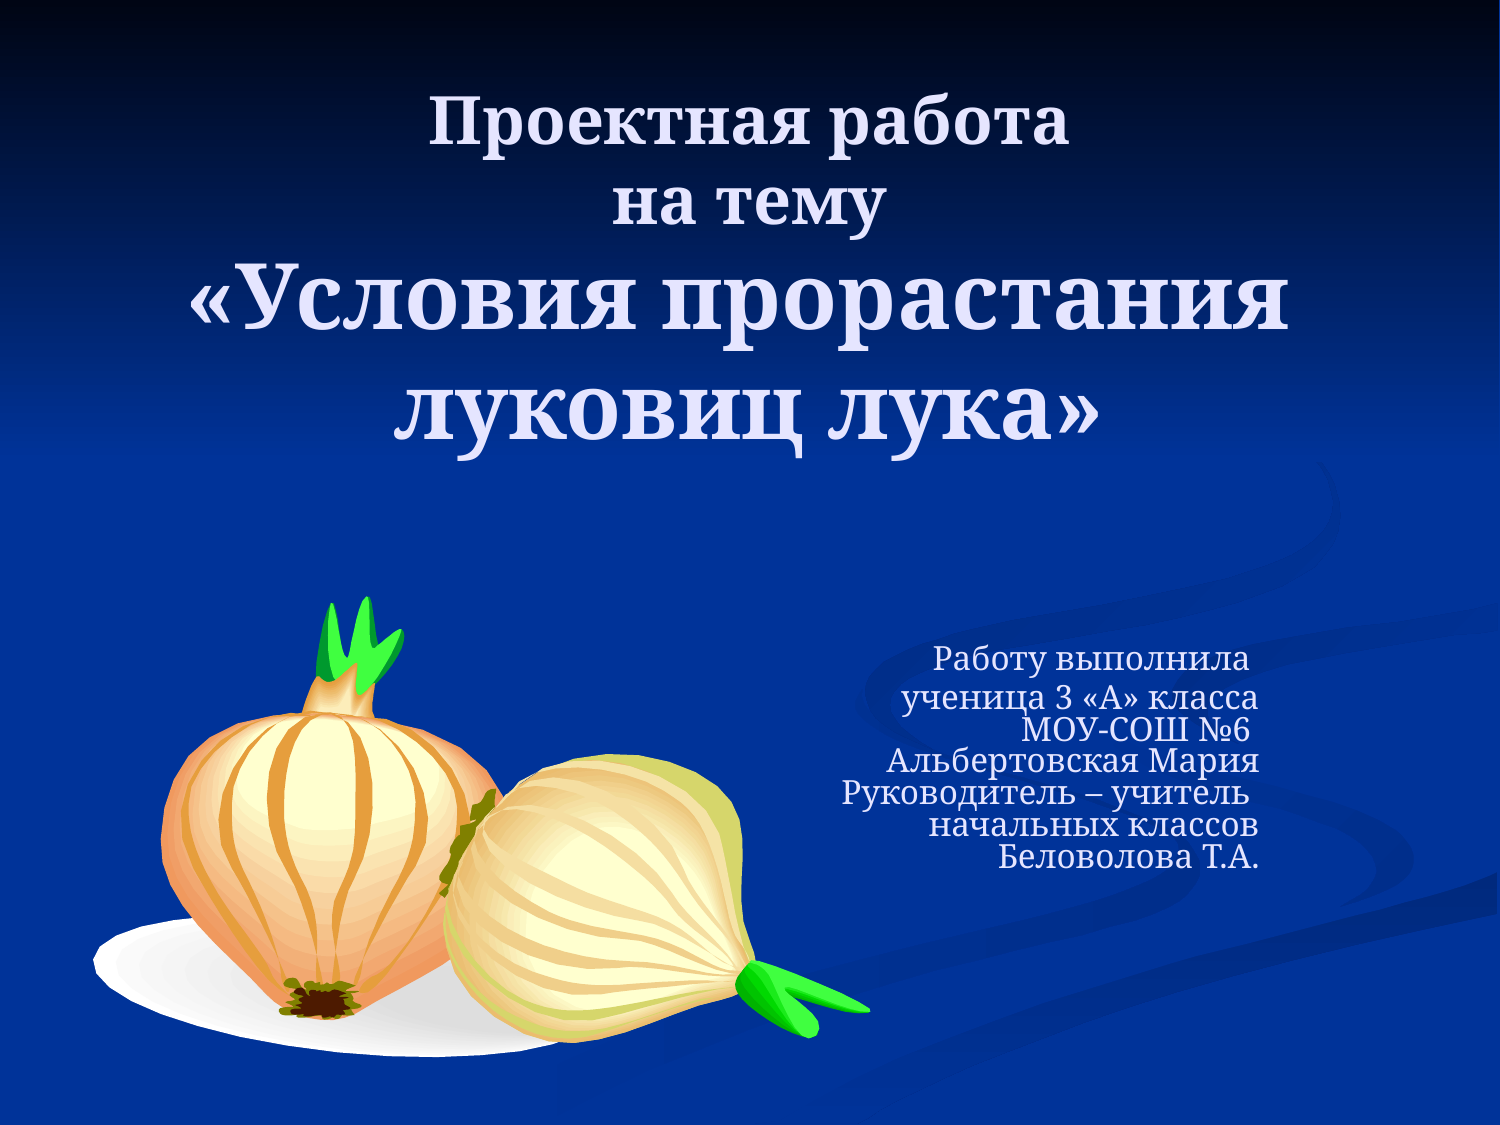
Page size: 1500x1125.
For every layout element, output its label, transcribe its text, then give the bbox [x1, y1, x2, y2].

title Проектная работа на тему «Условия прорастания луковиц лука» [112, 54, 1388, 591]
subtitle Работу выполнила ученица 3 «А» класса МОУ-СОШ №6 Альбертовская Мария Руководитель – учитель начальных классов Беловолова Т.А. [905, 637, 1276, 926]
picture [88, 573, 900, 1061]
